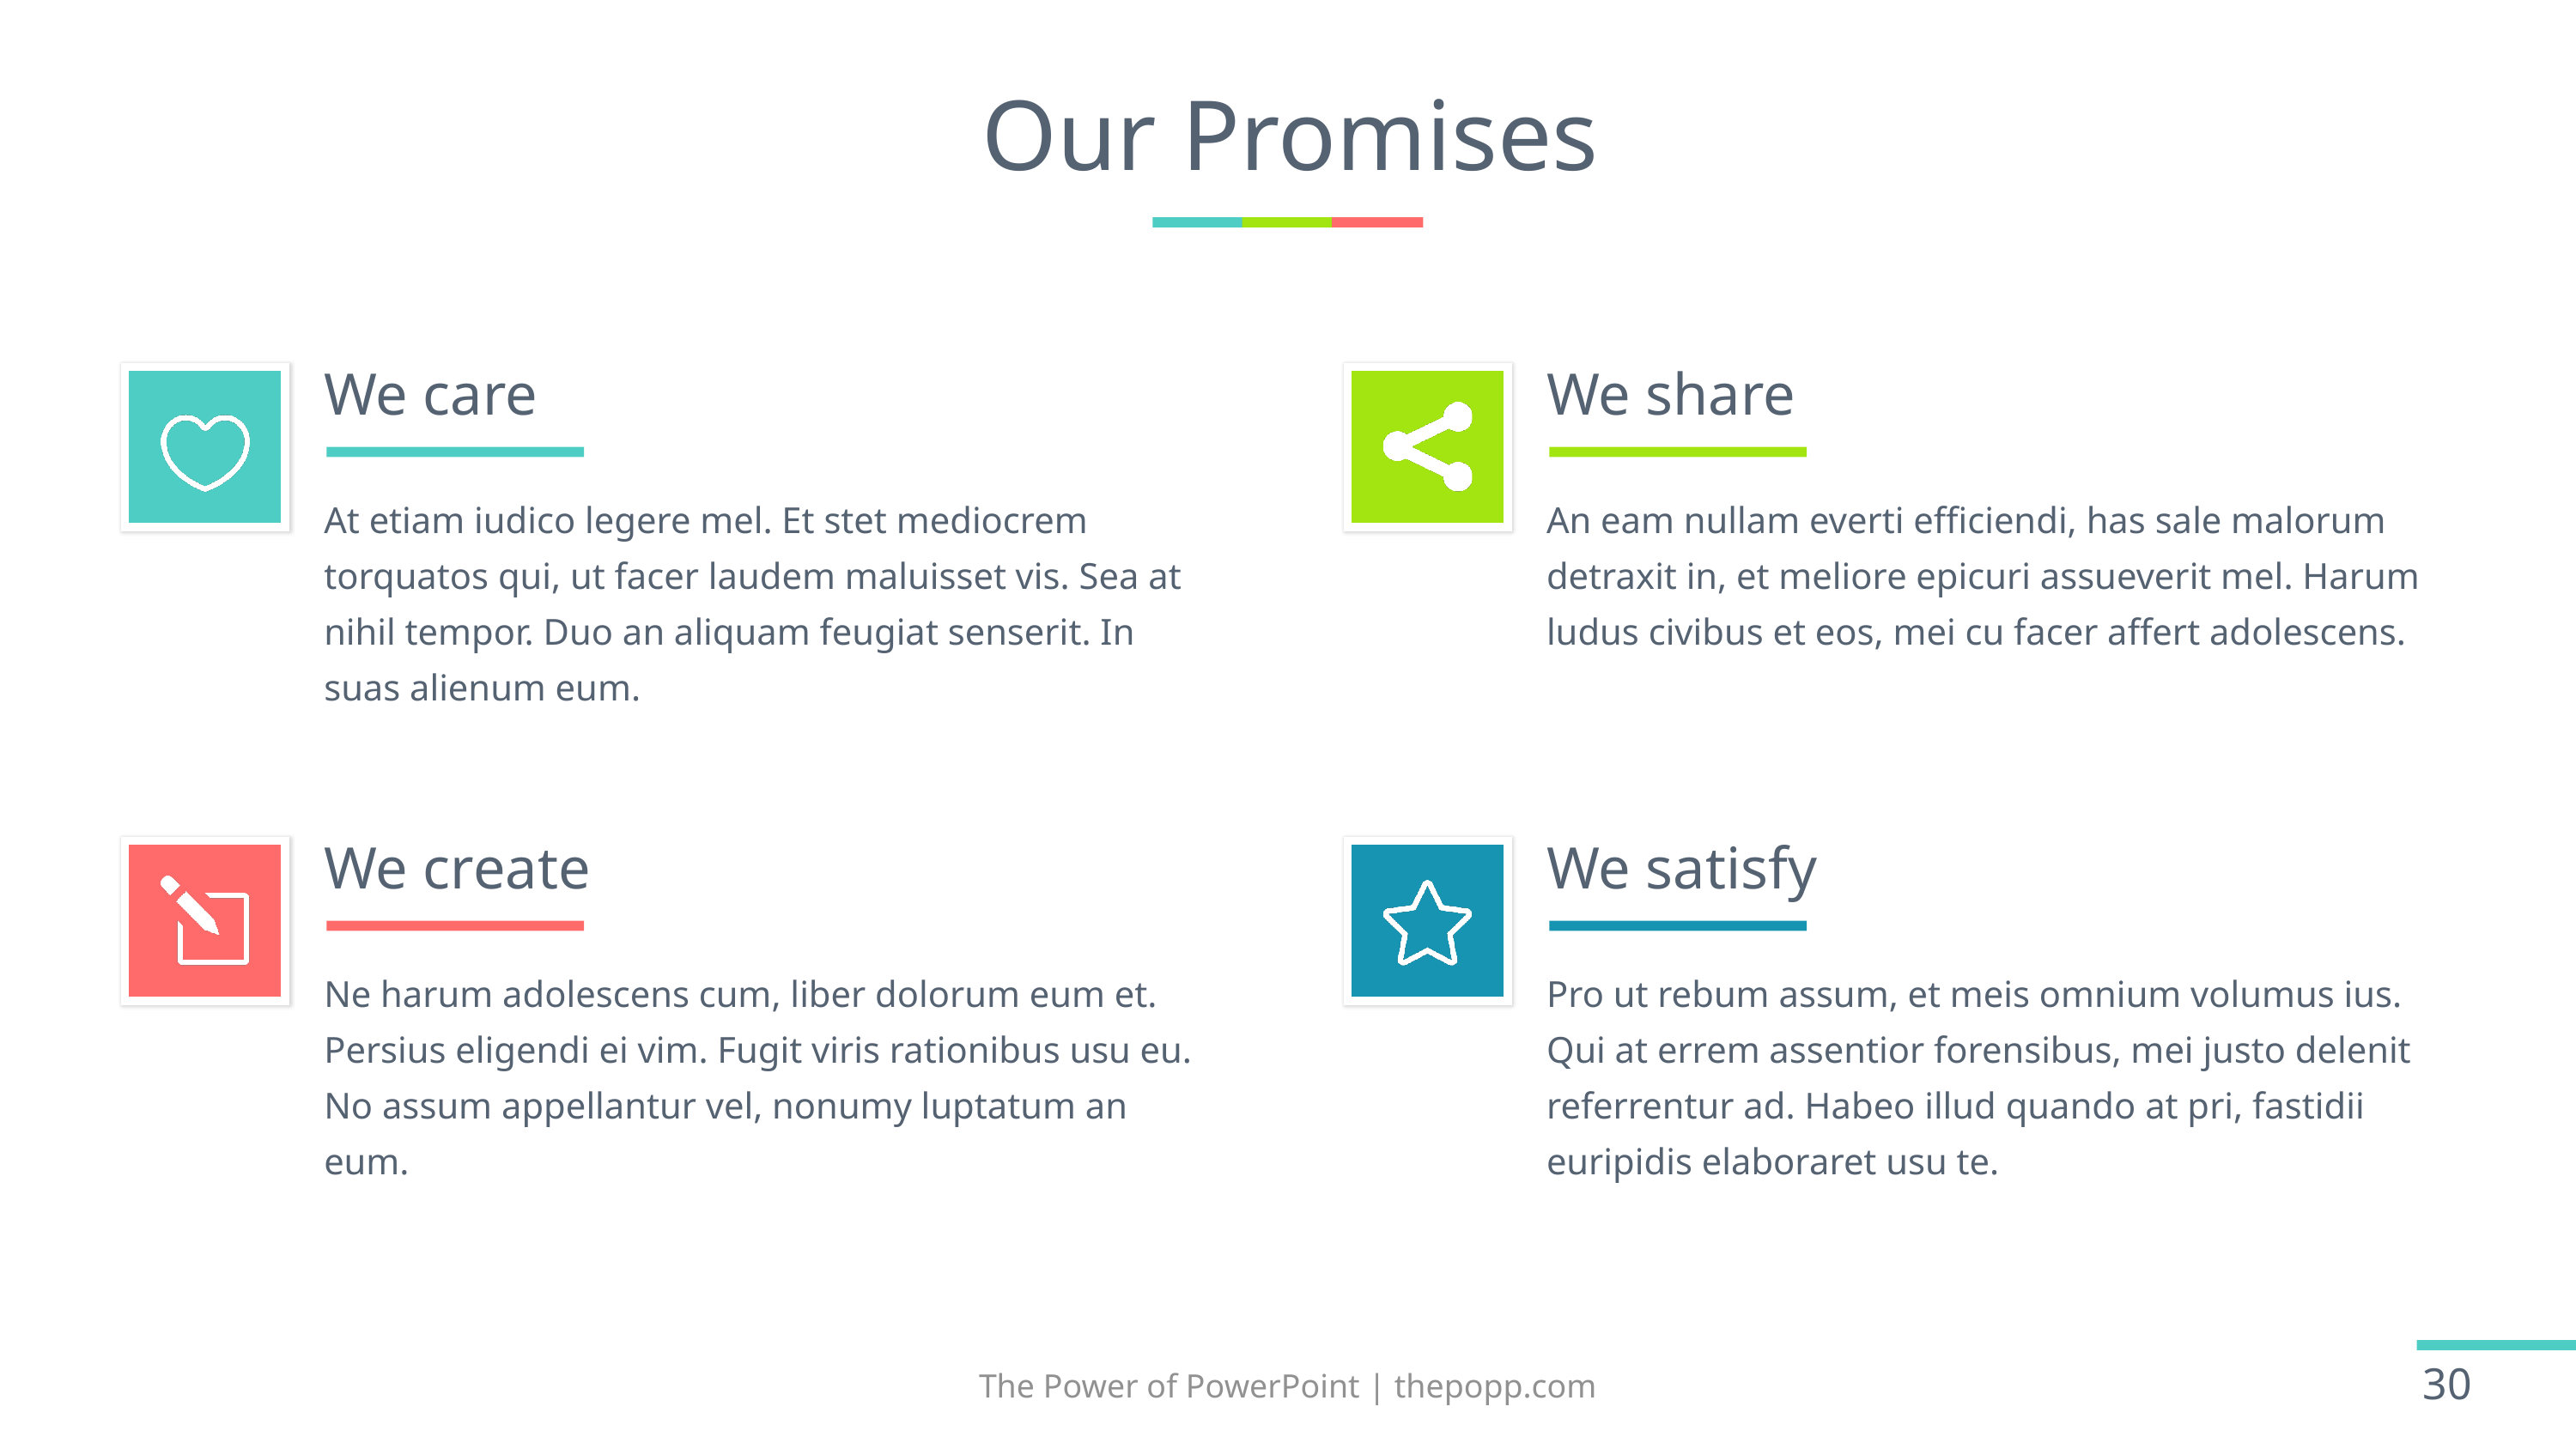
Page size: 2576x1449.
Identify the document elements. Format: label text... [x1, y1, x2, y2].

footer The Power of PowerPoint | thepopp.com [853, 1349, 1723, 1427]
list We create [311, 813, 1217, 919]
list We care [311, 339, 1217, 445]
slide_number 30 [2409, 1351, 2576, 1421]
list We satisfy [1534, 813, 2439, 919]
list Pro ut rebum assum, et meis omnium volumus ius. Qui at errem assentior forensibus, mei justo delenit referrentur ad. Habeo illud quando at pri, fastidii euripidis elaboraret usu te. [1534, 952, 2439, 1242]
picture [161, 876, 250, 966]
list An eam nullam everti efficiendi, has sale malorum detraxit in, et meliore epicuri assueverit mel. Harum ludus civibus et eos, mei cu facer affert adolescens. [1534, 478, 2439, 768]
list Ne harum adolescens cum, liber dolorum eum et. Persius eligendi ei vim. Fugit viris rationibus usu eu. No assum appellantur vel, nonumy luptatum an eum. [311, 952, 1217, 1242]
picture [1382, 876, 1473, 966]
list We share [1534, 339, 2439, 445]
list At etiam iudico legere mel. Et stet mediocrem torquatos qui, ut facer laudem maluisset vis. Sea at nihil tempor. Duo an aliquam feugiat senserit. In suas alienum eum. [311, 478, 1217, 768]
title Our Promises [69, 49, 2512, 230]
picture [161, 402, 250, 492]
picture [1382, 402, 1473, 492]
